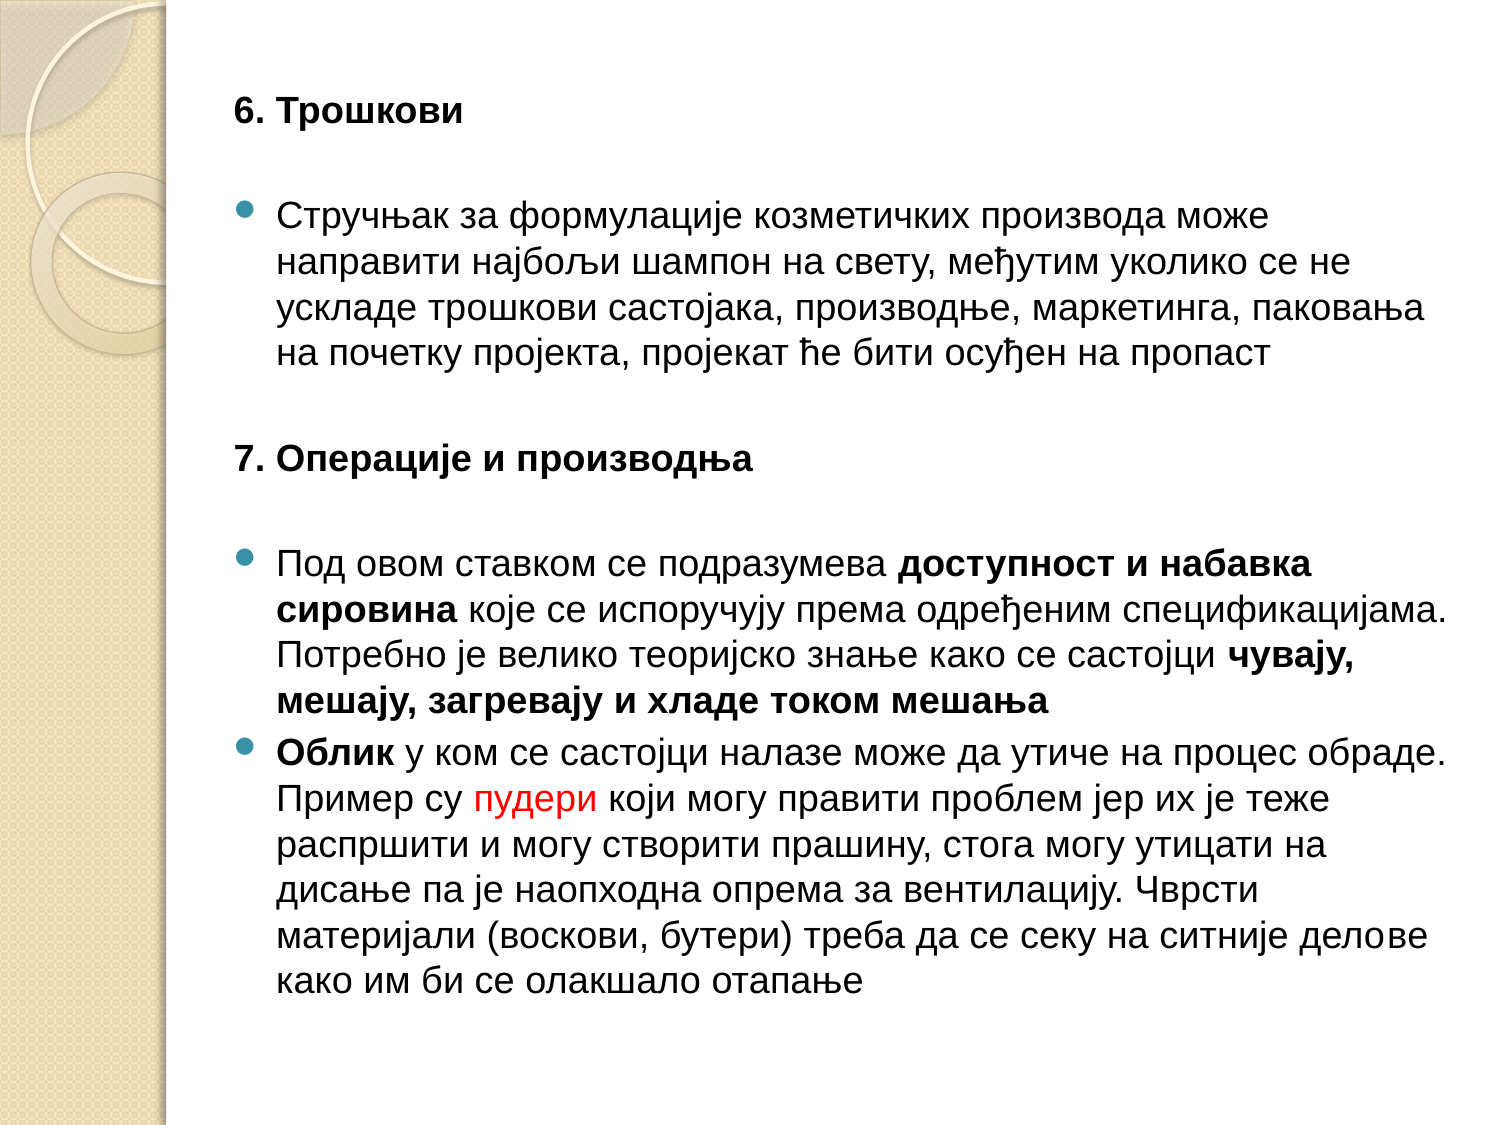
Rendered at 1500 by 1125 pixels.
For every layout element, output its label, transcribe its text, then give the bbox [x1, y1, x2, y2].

list 6. Трошкови Стручњак за формулације козметичких производа може направити најбољи шампон на свету, међутим уколико се не ускладе трошкови састојака, производње, маркетинга, паковања на почетку пројекта, пројекат ће бити осуђен на пропаст 7. Операције и производња Под овом ставком се подразумева доступност и набавка сировина које се испоручују према одређеним спецификацијама. Потребно је велико теоријско знање како се састојци чувају, мешају, загревају и хладе током мешања Облик у ком се састојци налазе може да утиче на процес обраде. Пример су пудери који могу правити проблем јер их је теже распршити и могу створити прашину, стога могу утицати на дисање па је наопходна опрема за вентилацију. Чврсти материјали (воскови, бутери) треба да се секу на ситније делове како им би се олакшало отапање [206, 78, 1466, 1025]
